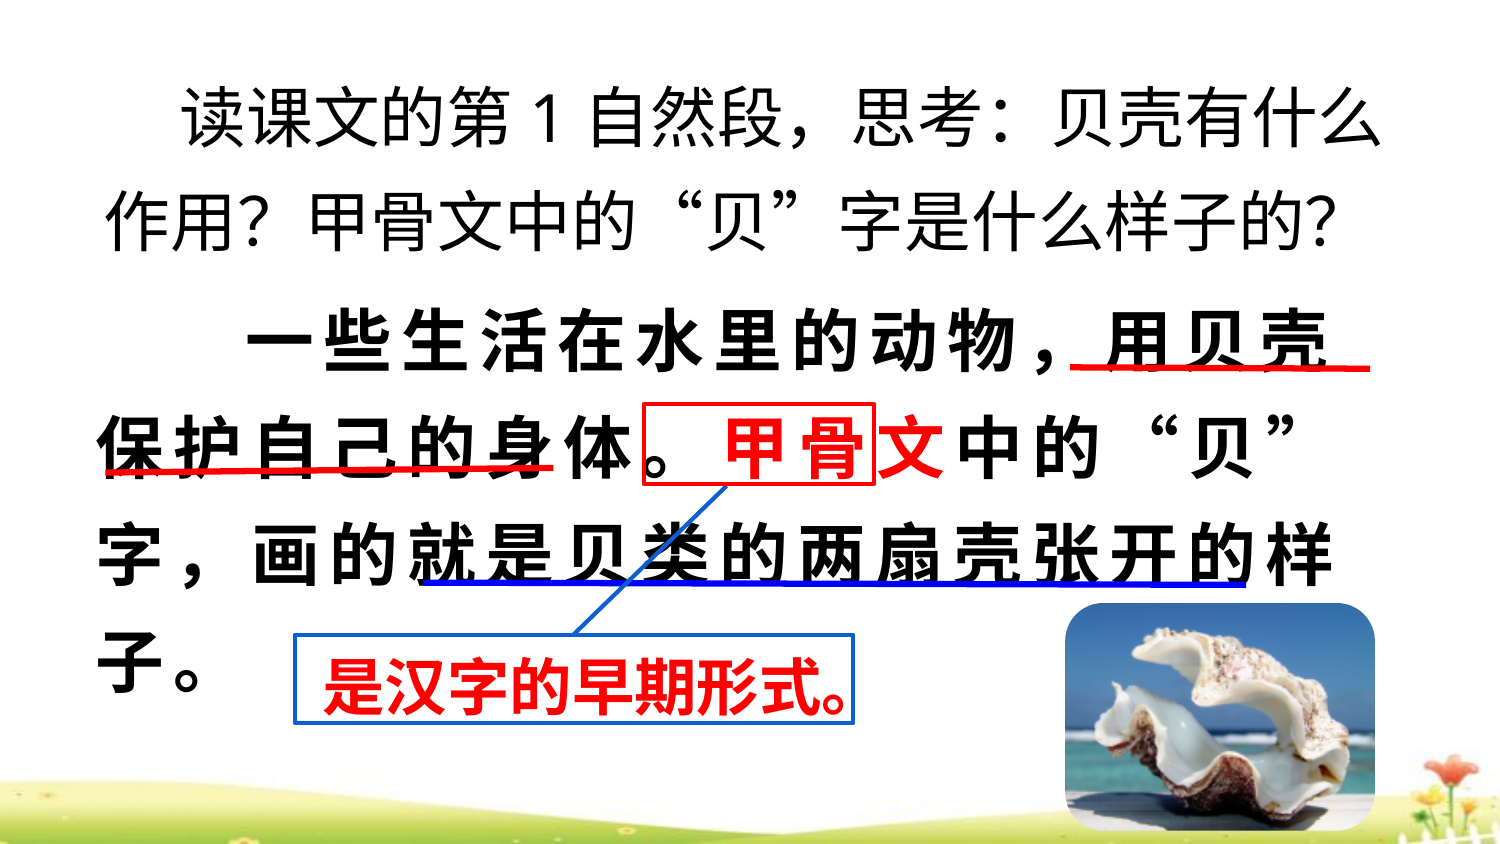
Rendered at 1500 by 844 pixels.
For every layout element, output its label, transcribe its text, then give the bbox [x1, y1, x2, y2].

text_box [294, 625, 904, 733]
text_box 读课文的第1自然段，思考：贝壳有什么作用？甲骨文中的“贝”字是什么样子的？ [92, 46, 1408, 266]
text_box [422, 582, 1247, 586]
picture [0, 0, 1500, 844]
text_box [642, 402, 876, 486]
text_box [105, 467, 554, 473]
text_box 一些生活在水里的动物，用贝壳保护自己的身体。甲骨文中的“贝”字，画的就是贝类的两扇壳张开的样子。 [83, 267, 1426, 707]
